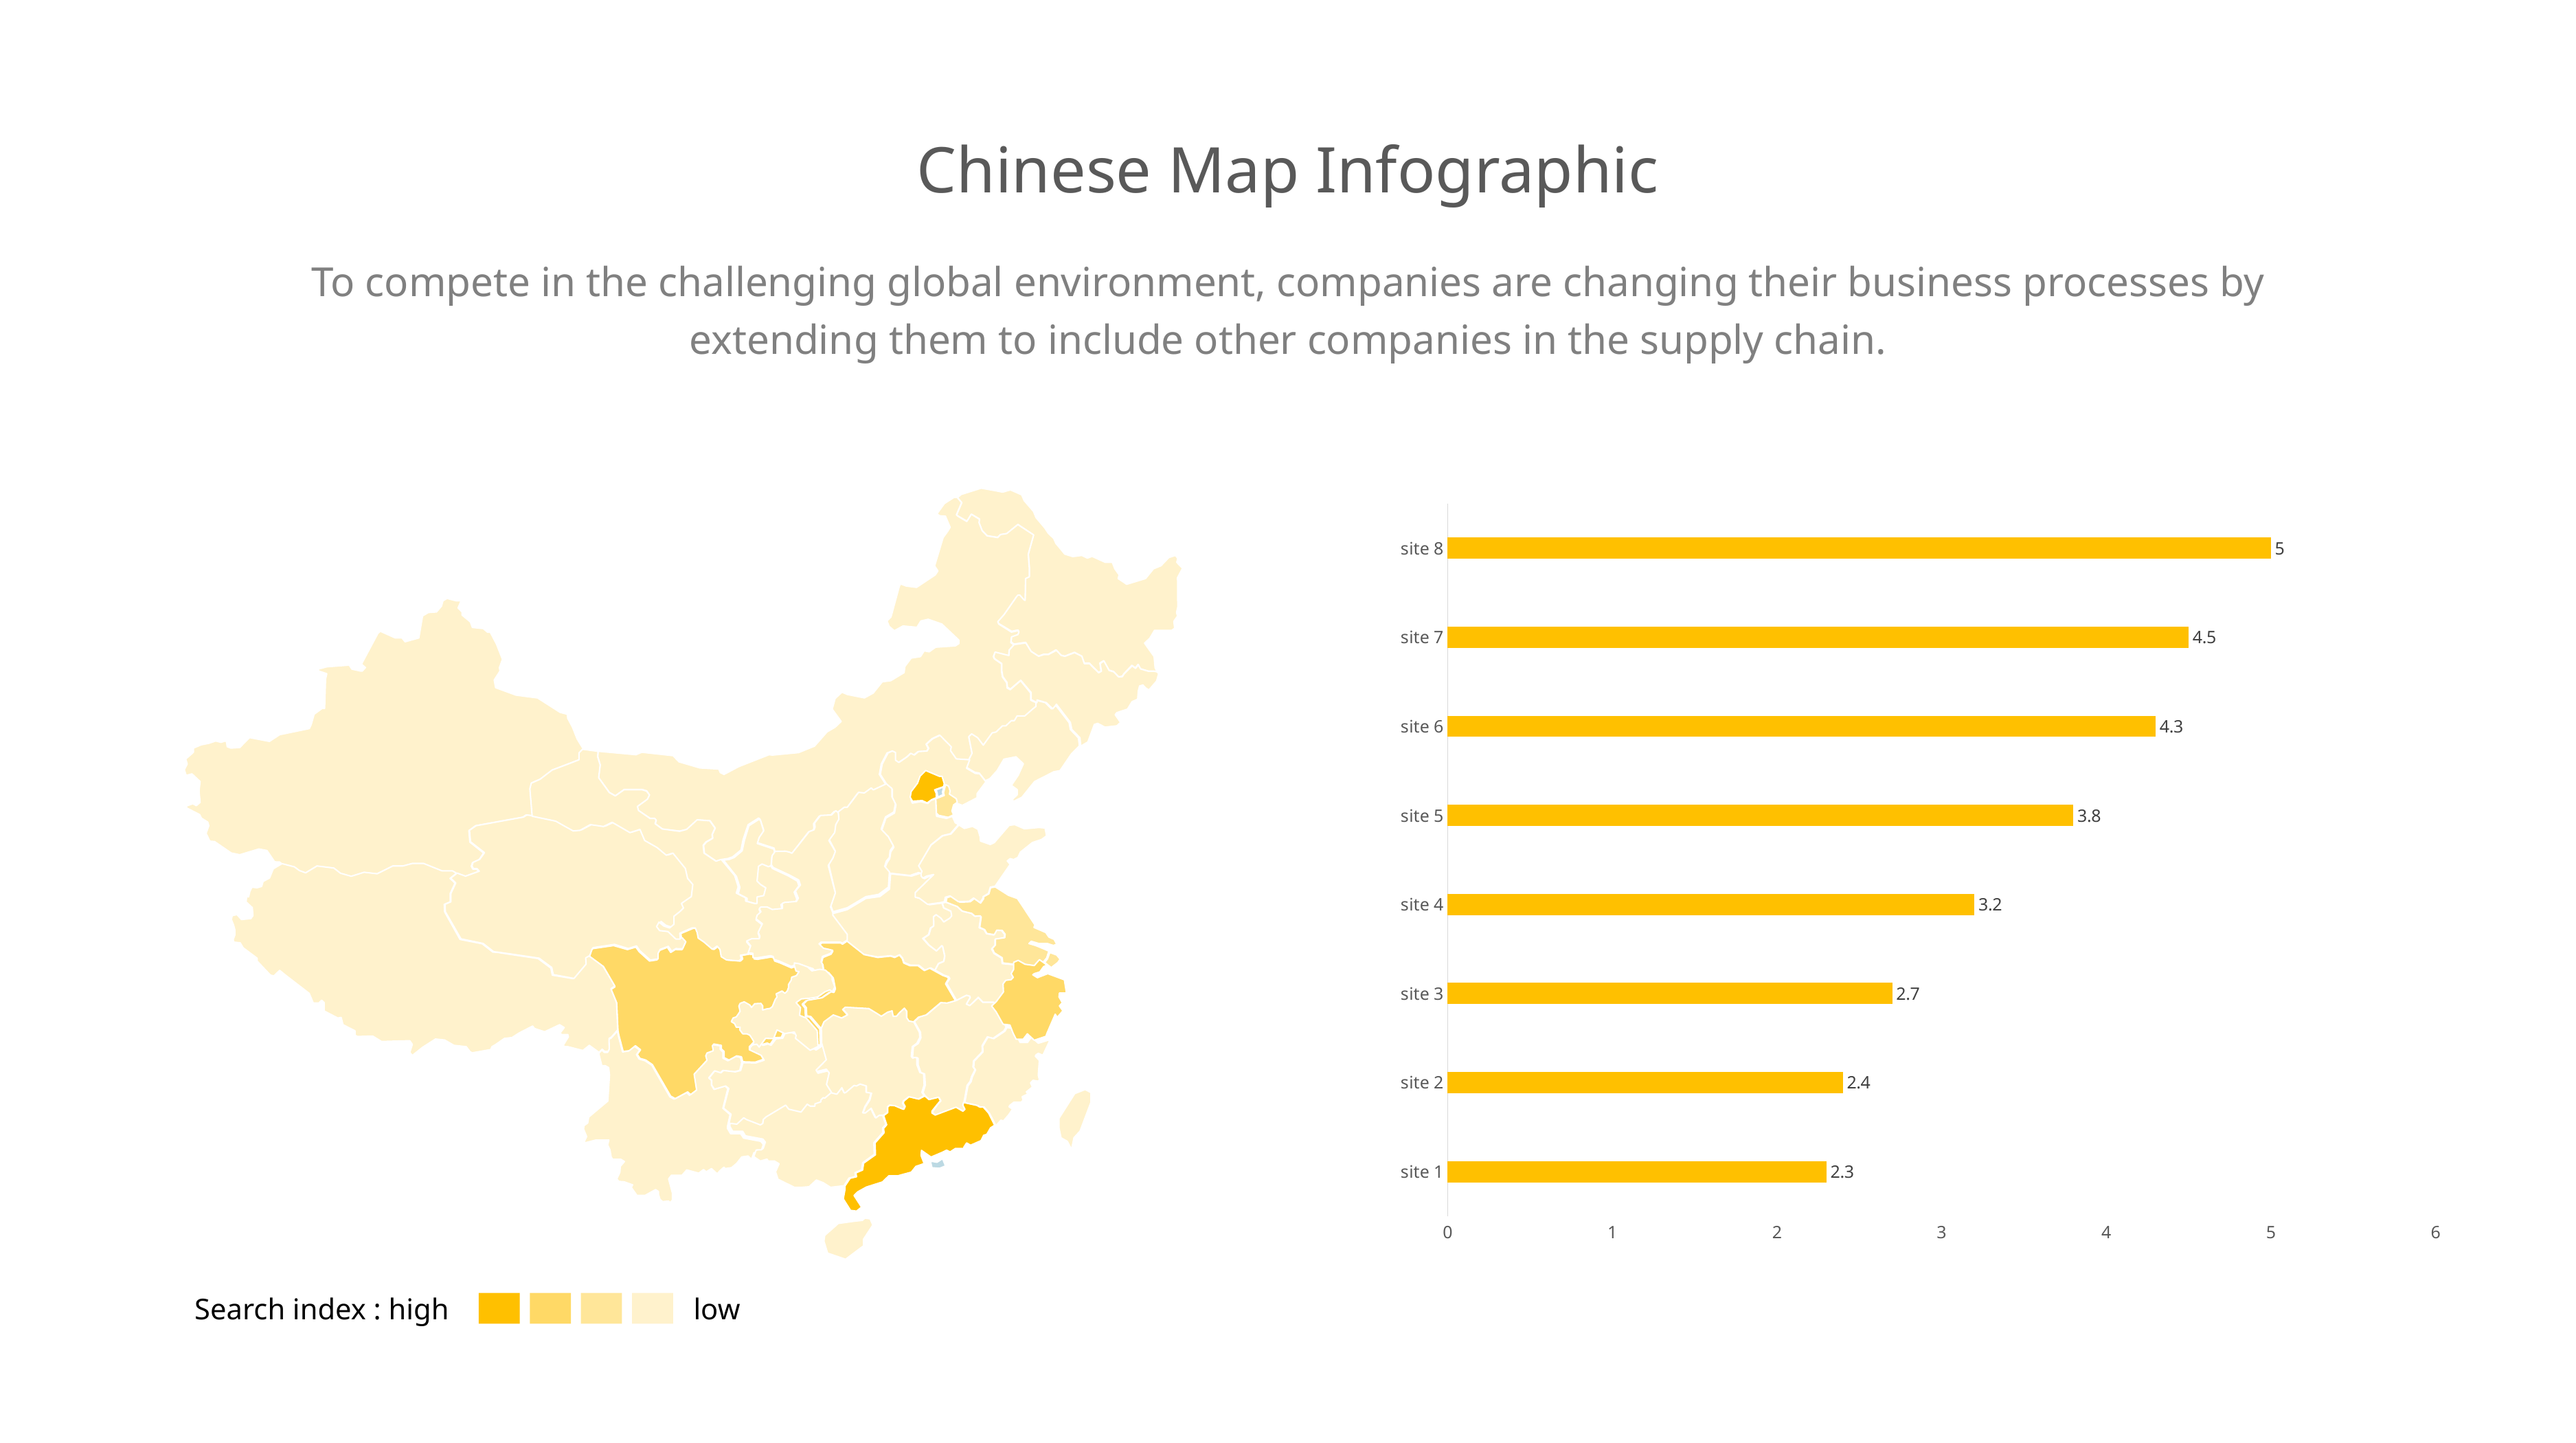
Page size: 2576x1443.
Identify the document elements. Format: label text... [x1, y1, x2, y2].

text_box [184, 488, 1183, 1331]
chart [1379, 488, 2463, 1260]
text_box Chinese Map Infographic [906, 124, 1670, 211]
text_box To compete in the challenging global environment, companies are changing their business processes by extending them to include other companies in the supply chain. [291, 241, 2285, 368]
